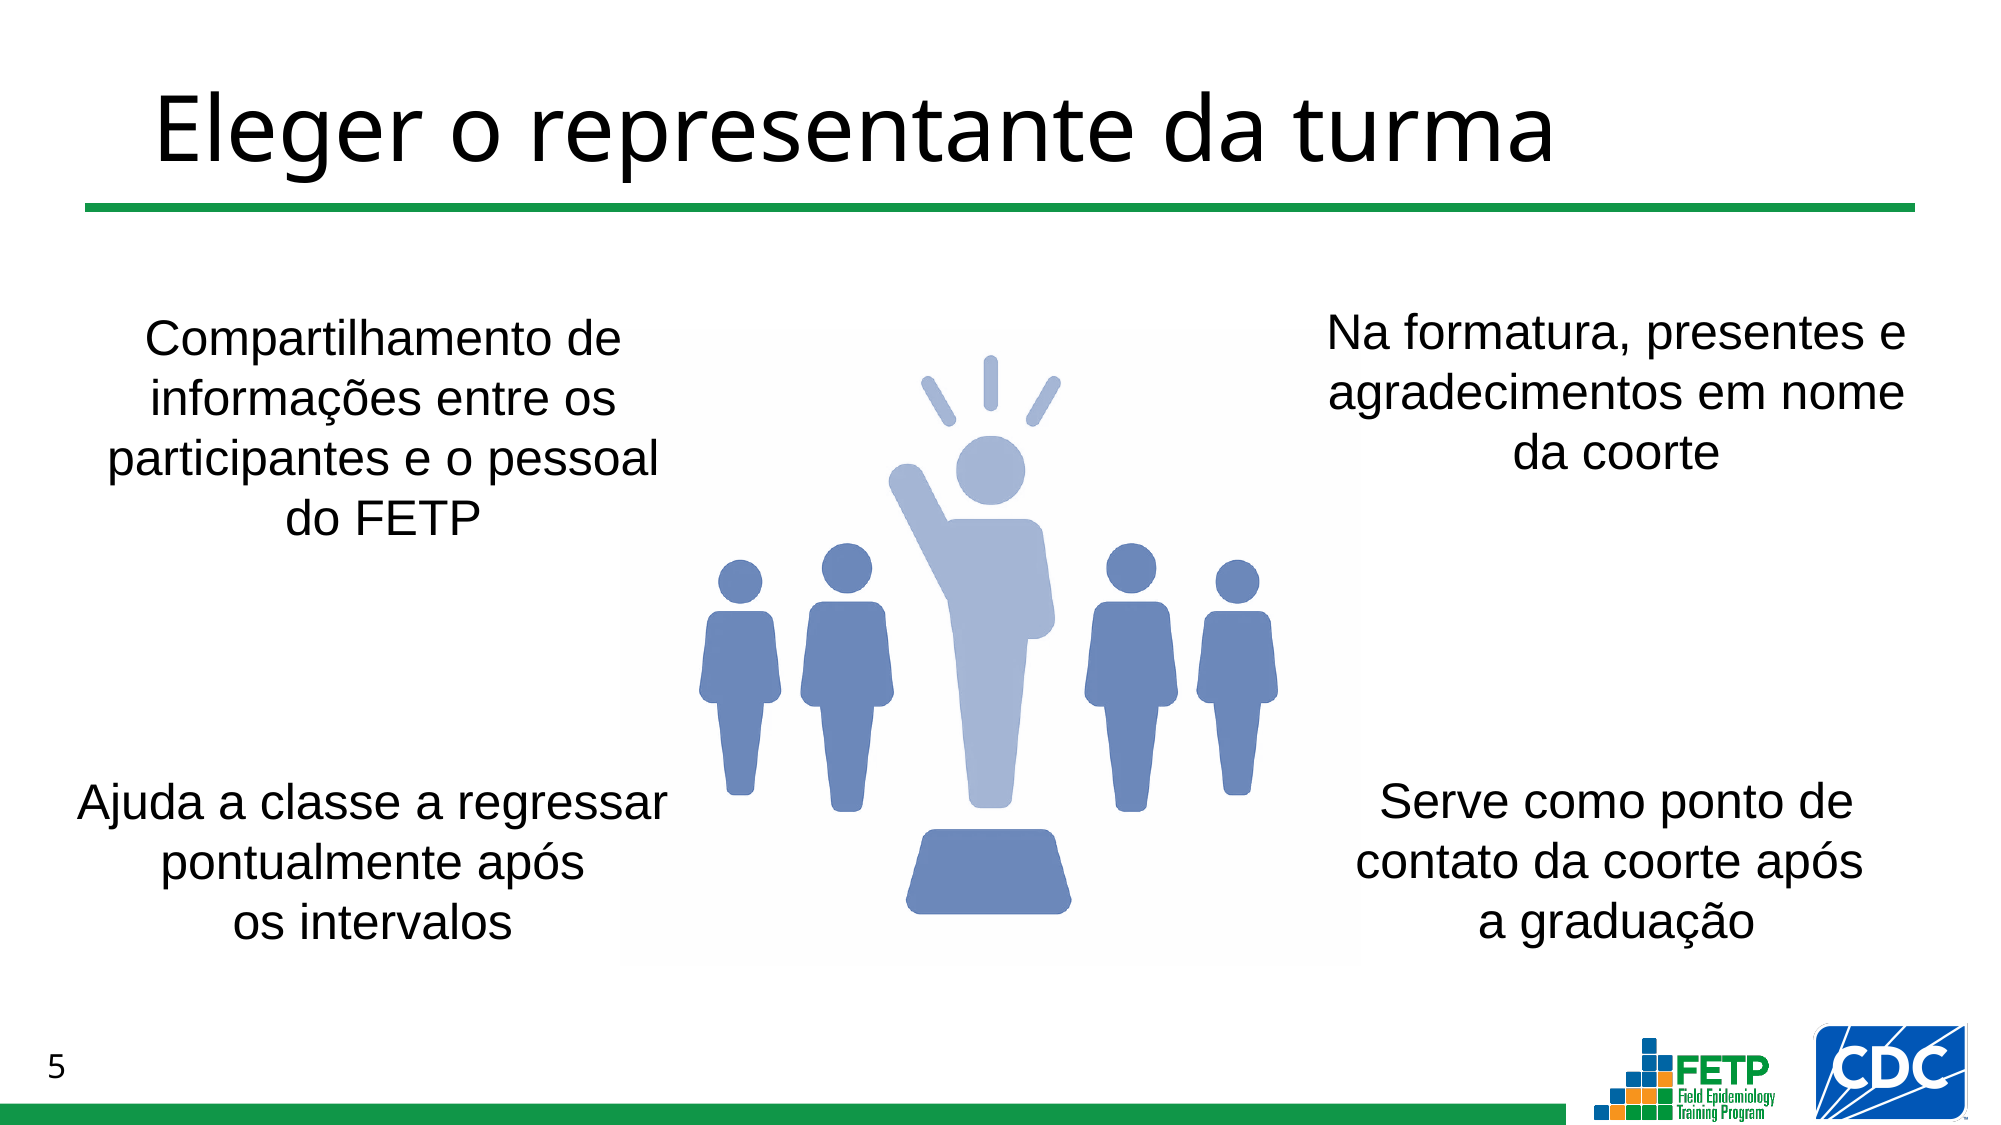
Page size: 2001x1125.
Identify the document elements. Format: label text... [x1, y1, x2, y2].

picture [1813, 1023, 1968, 1122]
picture [620, 329, 1361, 966]
text_box Ajuda a classe a regressar pontualmente após os intervalos [51, 761, 620, 957]
title Eleger o representante da turma [137, 75, 1863, 207]
picture [1594, 1038, 1775, 1122]
text_box Na formatura, presentes e agradecimentos em nome da coorte [1306, 291, 1928, 487]
text_box Serve como ponto de contato da coorte após a graduação [1361, 760, 1928, 956]
text_box Compartilhamento de informações entre os participantes e o pessoal do FETP [73, 298, 694, 554]
